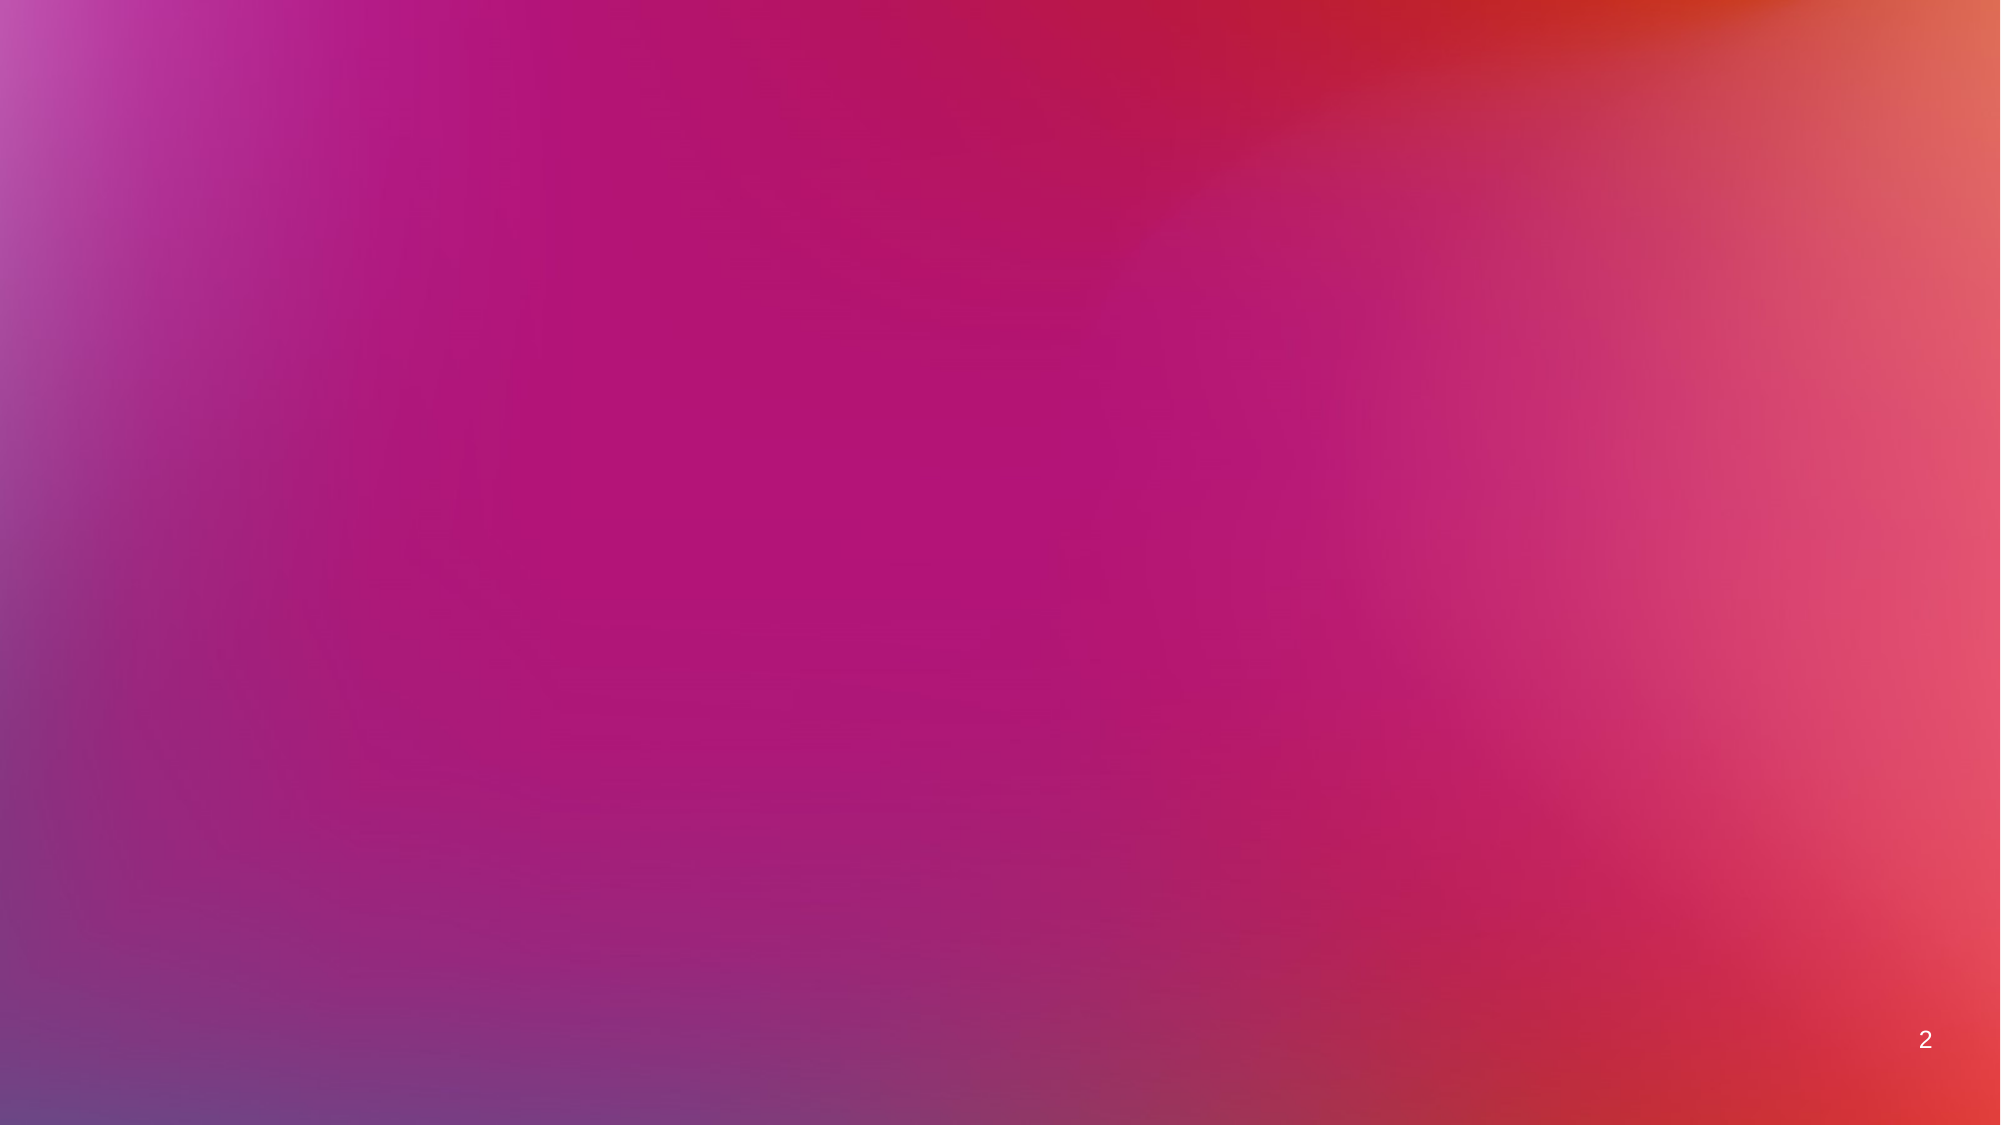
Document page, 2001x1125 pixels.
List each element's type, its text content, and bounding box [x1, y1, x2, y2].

slide_number 2 [1821, 1008, 1933, 1069]
picture [0, 0, 2001, 1125]
